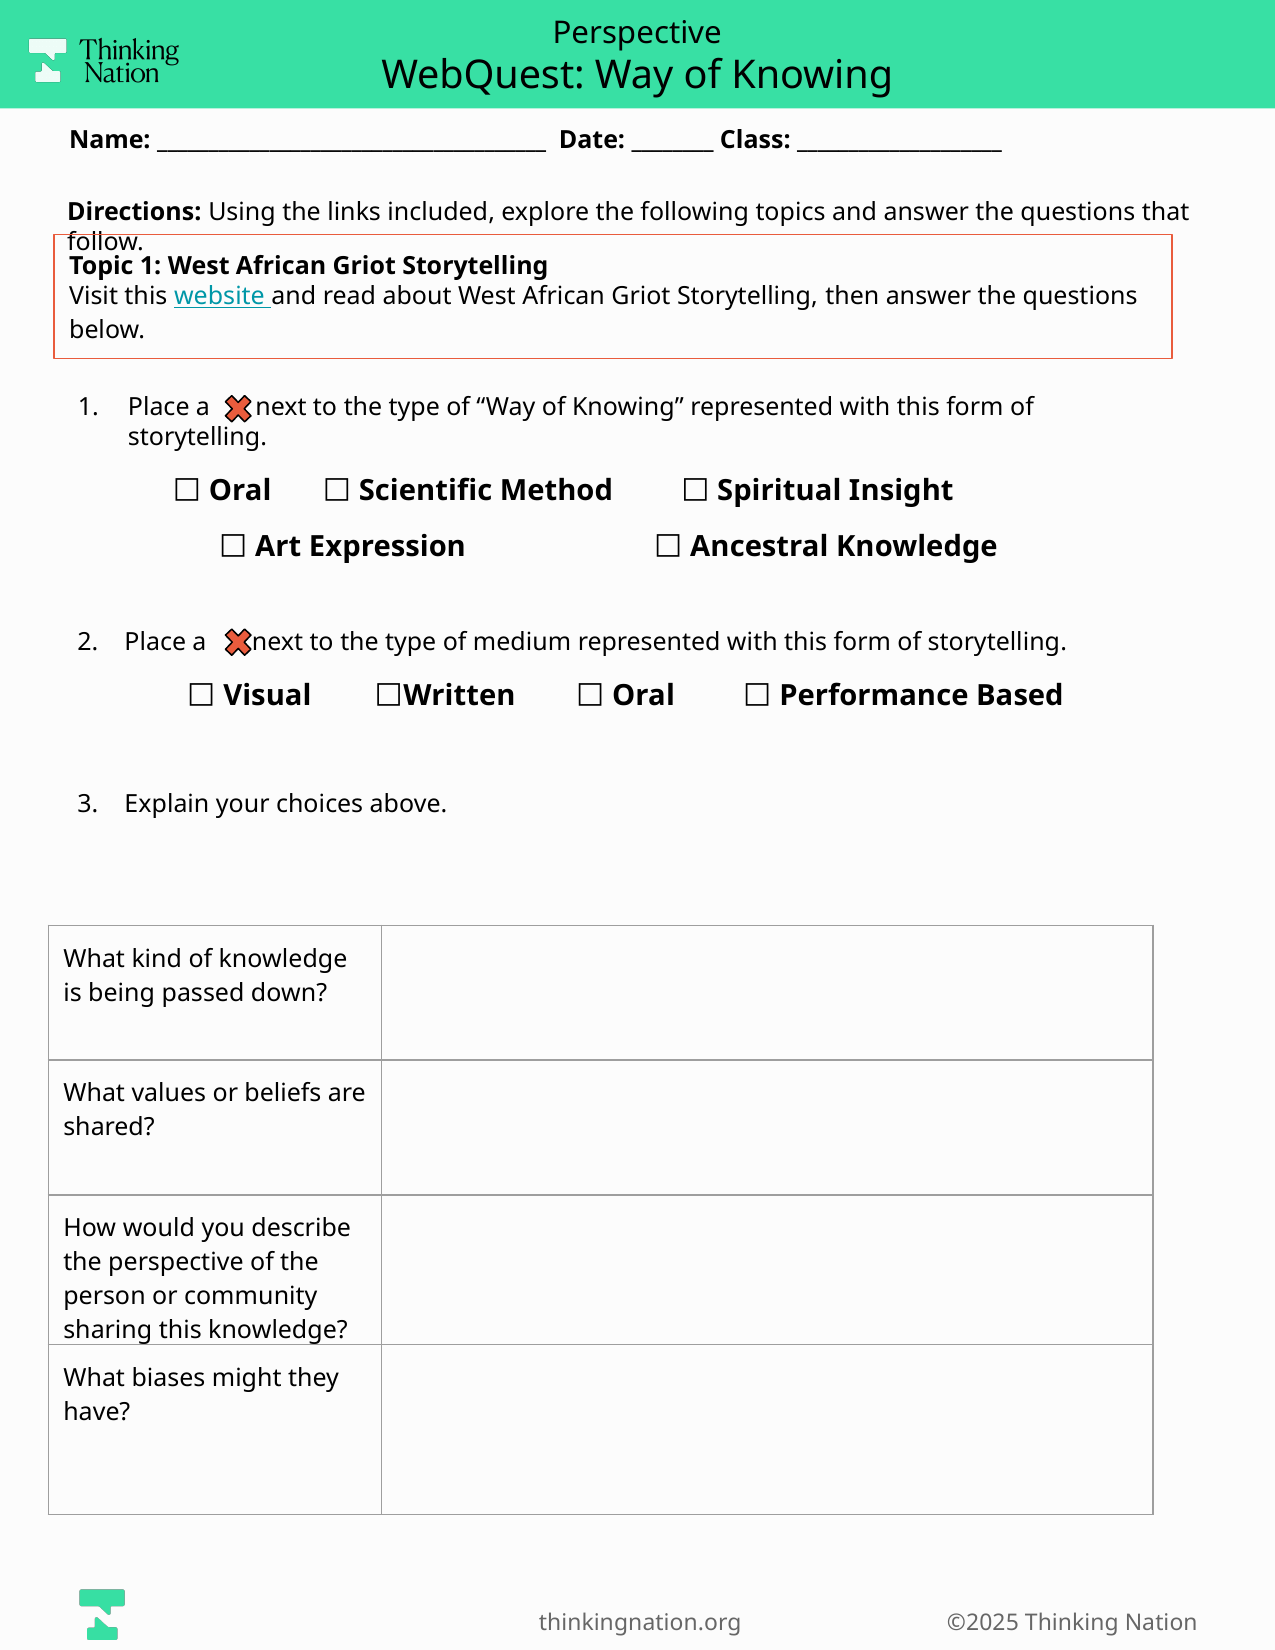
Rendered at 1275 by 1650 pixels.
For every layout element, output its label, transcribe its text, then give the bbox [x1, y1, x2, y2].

table_cell What biases might they have? [49, 1345, 381, 1514]
text_box [225, 395, 251, 422]
text_box Perspective WebQuest: Way of Knowing [0, 0, 1275, 109]
picture [12, 24, 184, 96]
text_box Place a next to the type of “Way of Knowing” represented with this form of storytelling. ⬜ Oral ⬜ Scientific Method ⬜ Spiritual Insight ⬜ Art Expression ⬜ Ancestral Knowledge [37, 375, 1164, 607]
table_cell [382, 1345, 1152, 1514]
table_cell What values or beliefs are shared? [49, 1061, 381, 1194]
text_box Name: ______________________________________ Date: ________ Class: ____________________ [54, 108, 1221, 168]
text_box thinkingnation.org [489, 1592, 792, 1643]
text_box Directions: Using the links included, explore the following topics and answer the questions that follow. [52, 180, 1223, 271]
text_box ©2025 Thinking Nation [912, 1592, 1214, 1643]
text_box 2. Place a next to the type of medium represented with this form of storytelling. ⬜ Visual ⬜Written ⬜ Oral ⬜ Performance Based 3. Explain your choices above. [62, 609, 1189, 946]
table_cell [382, 1061, 1152, 1194]
picture [66, 1578, 138, 1650]
table_cell How would you describe the perspective of the person or community sharing this knowledge? [49, 1196, 381, 1344]
text_box Topic 1: West African Griot Storytelling Visit this website and read about West African Griot Storytelling, then answer the questions below. [54, 234, 1172, 359]
text_box [225, 629, 251, 656]
table_header [382, 926, 1152, 1059]
table_header What kind of knowledge is being passed down? [49, 926, 381, 1059]
table_cell [382, 1196, 1152, 1344]
